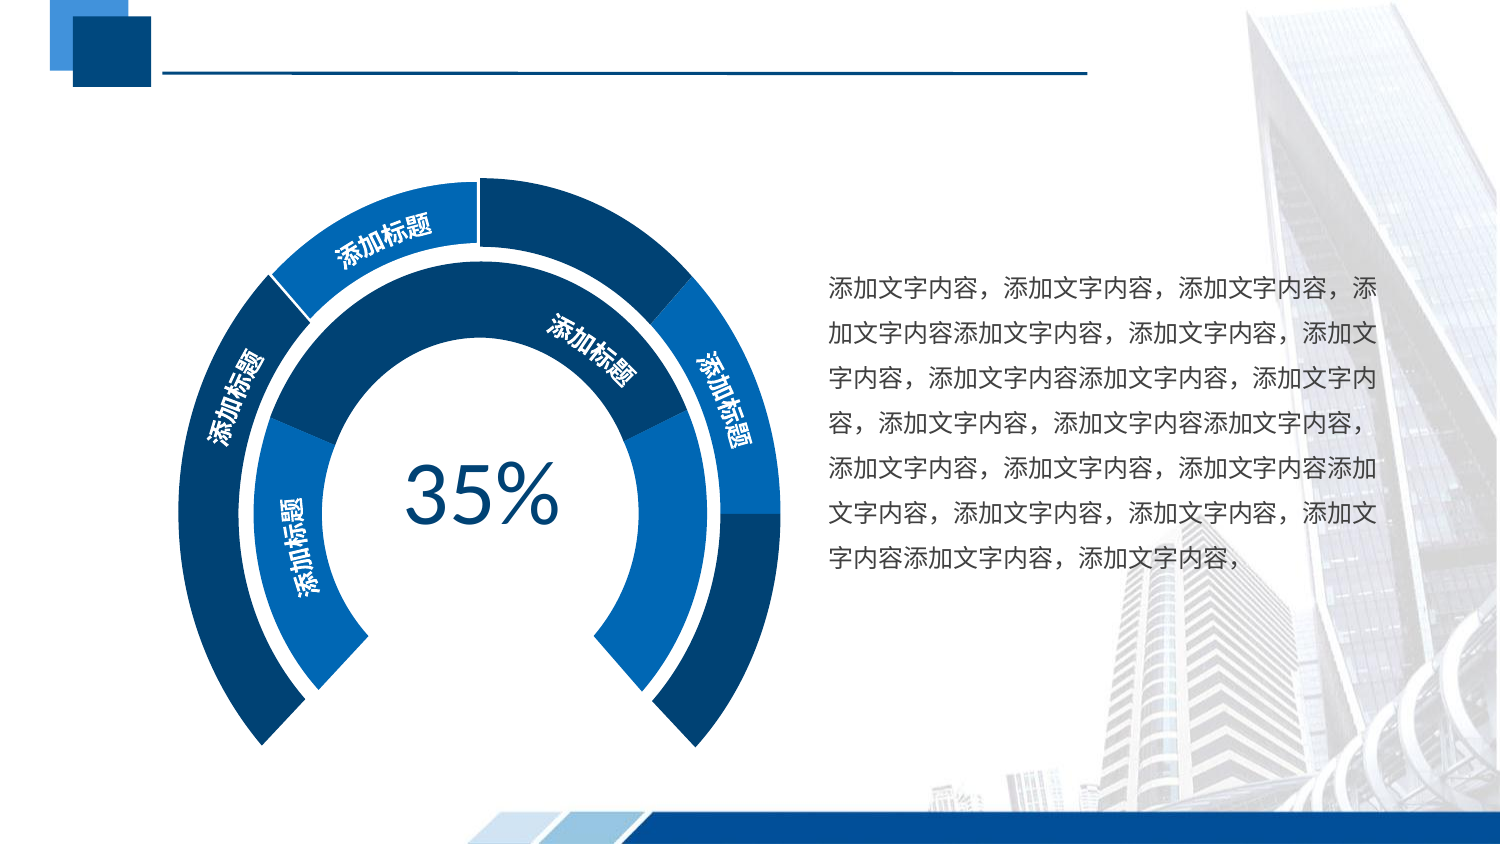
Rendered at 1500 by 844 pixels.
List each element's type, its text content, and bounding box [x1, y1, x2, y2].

text_box 添加文字内容，添加文字内容，添加文字内容，添加文字内容添加文字内容，添加文字内容，添加文字内容，添加文字内容添加文字内容，添加文字内容，添加文字内容，添加文字内容添加文字内容，添加文字内容，添加文字内容，添加文字内容添加文字内容，添加文字内容，添加文字内容，添加文字内容添加文字内容，添加文字内容， [813, 250, 1417, 580]
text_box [178, 175, 781, 748]
picture [0, 0, 1500, 844]
